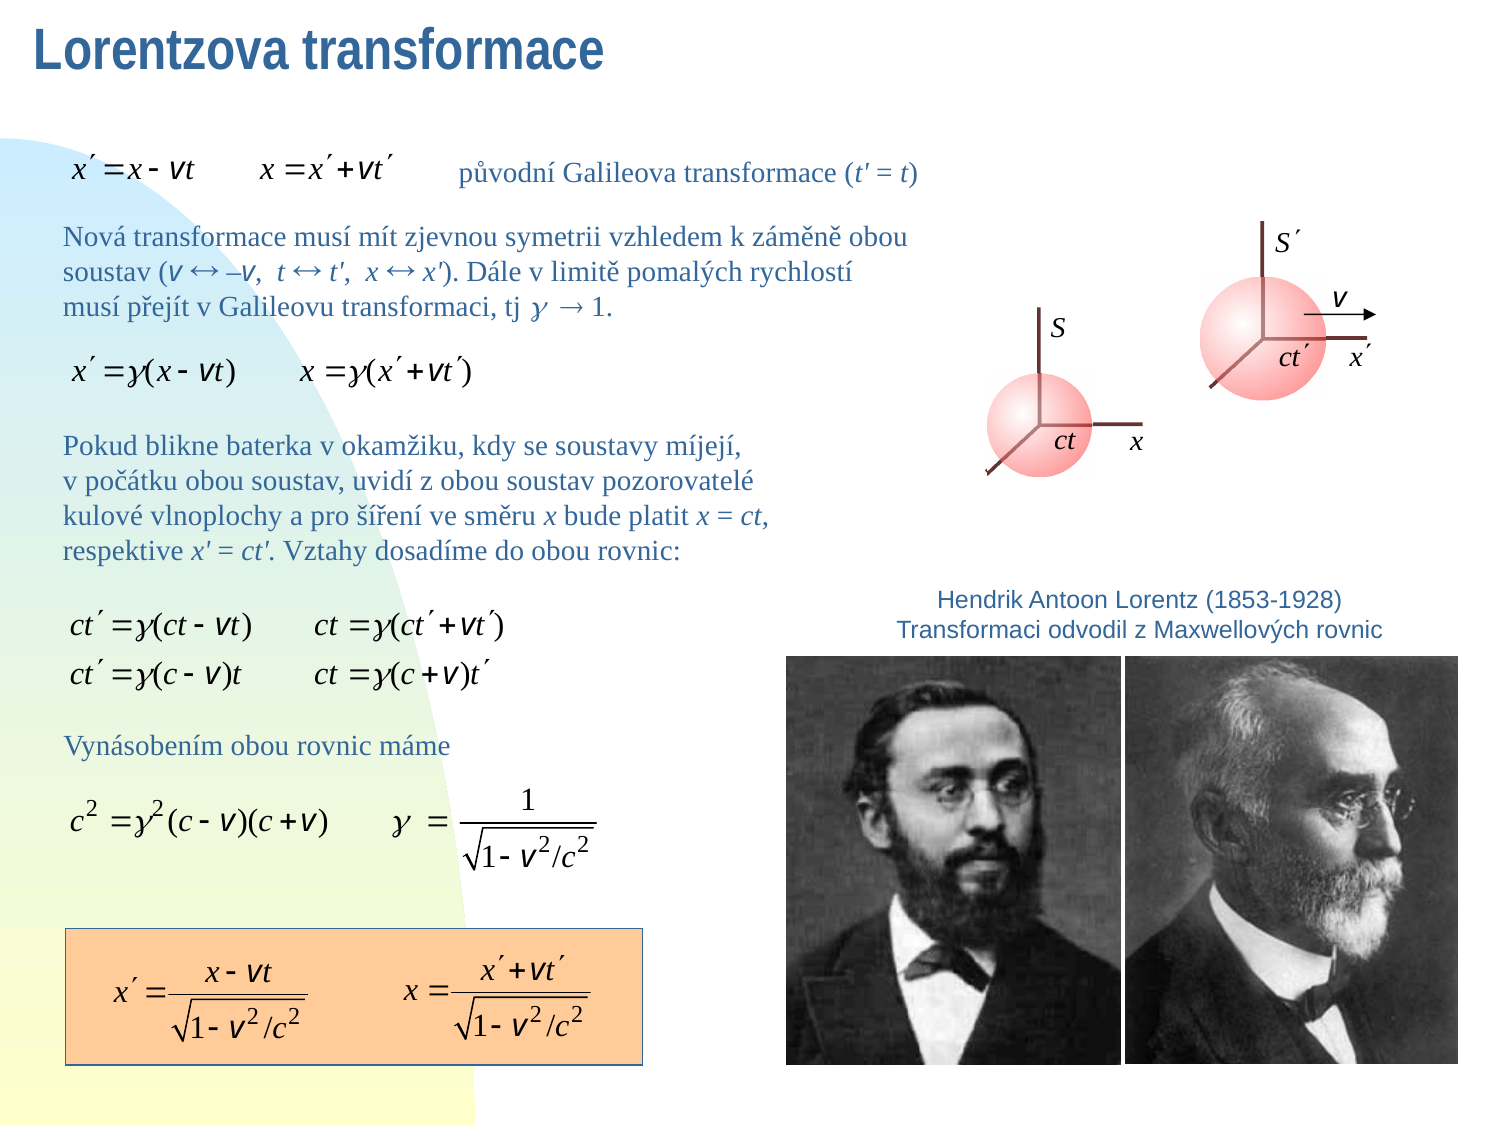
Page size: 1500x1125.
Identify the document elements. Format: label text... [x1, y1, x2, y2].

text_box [65, 351, 478, 395]
text_box [65, 928, 643, 1065]
text_box původní Galileova transformace (t' = t) [444, 146, 934, 196]
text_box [388, 949, 607, 1047]
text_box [65, 605, 510, 698]
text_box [65, 149, 397, 193]
text_box Nová transformace musí mít zjevnou symetrii vzhledem k záměně obou soustav (v  –v, t  t', x  x'). Dále v limitě pomalých rychlostí musí přejít v Galileovu transformaci, tj g  1. [48, 209, 931, 330]
picture [785, 655, 1122, 1066]
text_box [98, 951, 322, 1049]
text_box Pokud blikne baterka v okamžiku, kdy se soustavy míjejí, v počátku obou soustav, uvidí z obou soustav pozorovatelé kulové vlnoplochy a pro šíření ve směru x bude platit x = ct, respektive x' = ct'. Vztahy dosadíme do obou rovnic: [48, 418, 801, 574]
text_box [983, 219, 1377, 478]
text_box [65, 779, 605, 878]
text_box Hendrik Antoon Lorentz (1853-1928) Transformaci odvodil z Maxwellových rovnic [881, 575, 1399, 651]
picture [1124, 655, 1459, 1065]
text_box Vynásobením obou rovnic máme [48, 718, 467, 769]
text_box Lorentzova transformace [18, 0, 1473, 110]
